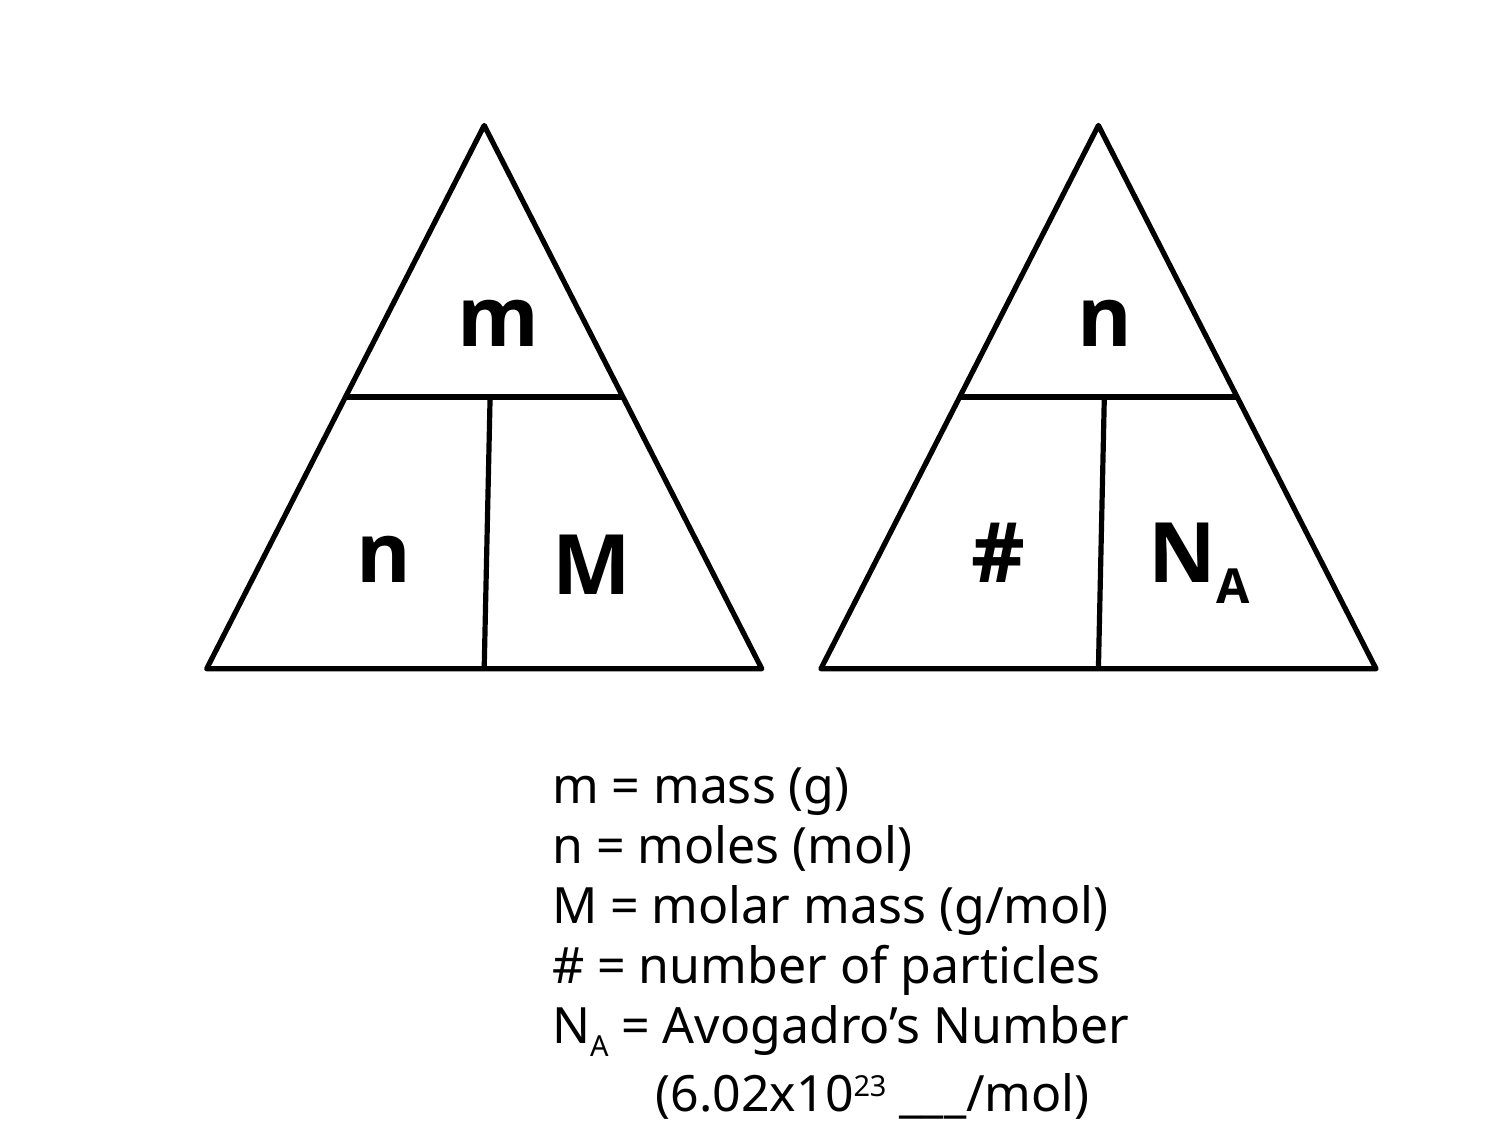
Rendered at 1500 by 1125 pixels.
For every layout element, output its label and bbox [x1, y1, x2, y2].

text_box [206, 125, 1377, 1125]
